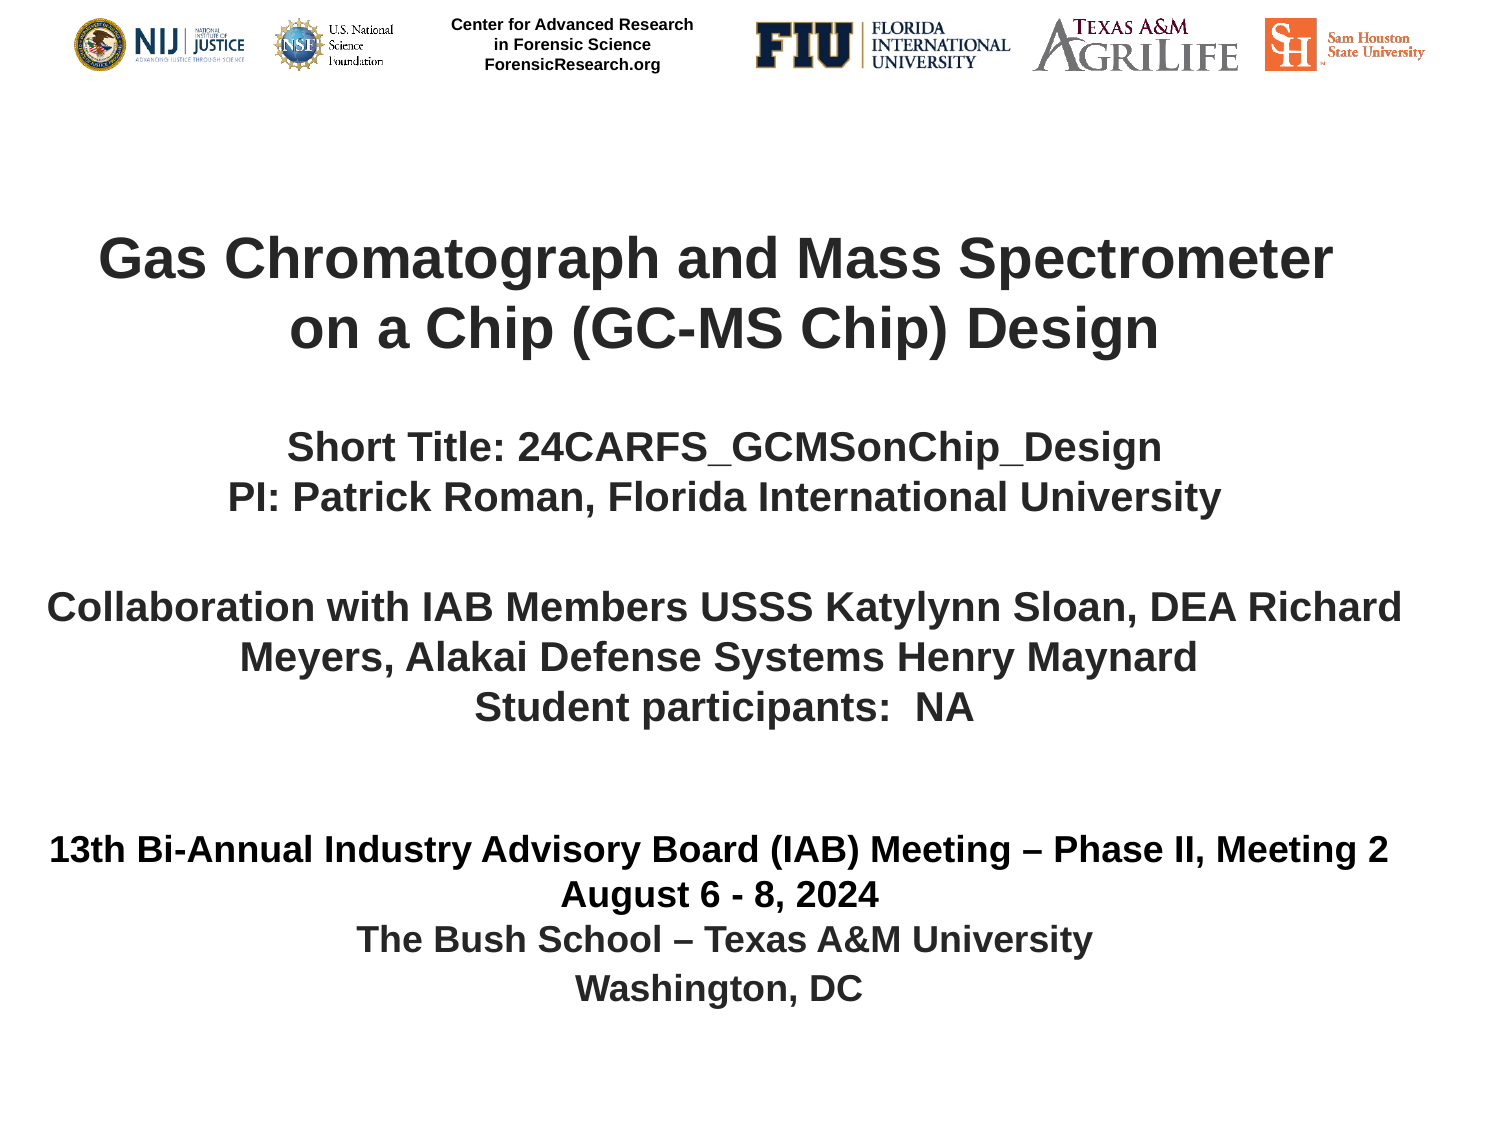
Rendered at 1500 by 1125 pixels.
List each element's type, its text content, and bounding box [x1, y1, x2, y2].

picture [753, 18, 1013, 71]
picture [273, 18, 393, 71]
picture [1032, 18, 1238, 71]
picture [1265, 18, 1425, 71]
picture [74, 18, 244, 71]
title Gas Chromatograph and Mass Spectrometer on a Chip (GC-MS Chip) Design Short Title: 24CARFS_GCMSonChip_Design PI: Patrick Roman, Florida International University Collaboration with IAB Members USSS Katylynn Sloan, DEA Richard Meyers, Alakai Defense Systems Henry Maynard Student participants: NA 13th Bi-Annual Industry Advisory Board (IAB) Meeting – Phase II, Meeting 2 August 6 - 8, 2024 The Bush School – Texas A&M University Washington, DC [0, 212, 1500, 496]
